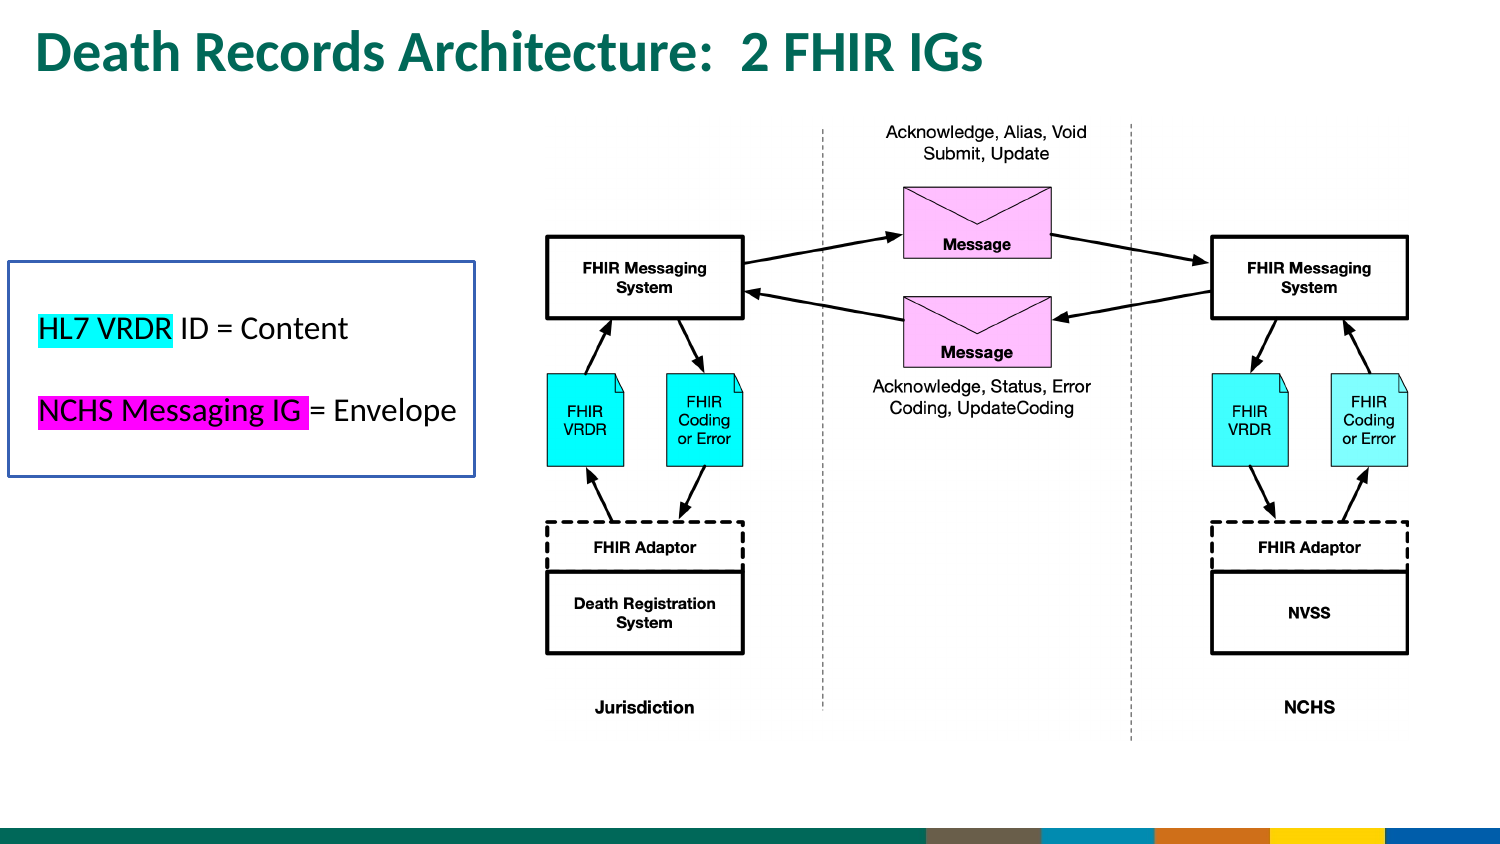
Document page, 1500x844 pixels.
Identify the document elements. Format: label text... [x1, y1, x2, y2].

text_box [7, 259, 477, 479]
picture [1154, 828, 1500, 844]
picture [545, 116, 1409, 741]
title Death Records Architecture: 2 FHIR IGs [21, 19, 1372, 91]
picture [0, 828, 1042, 844]
